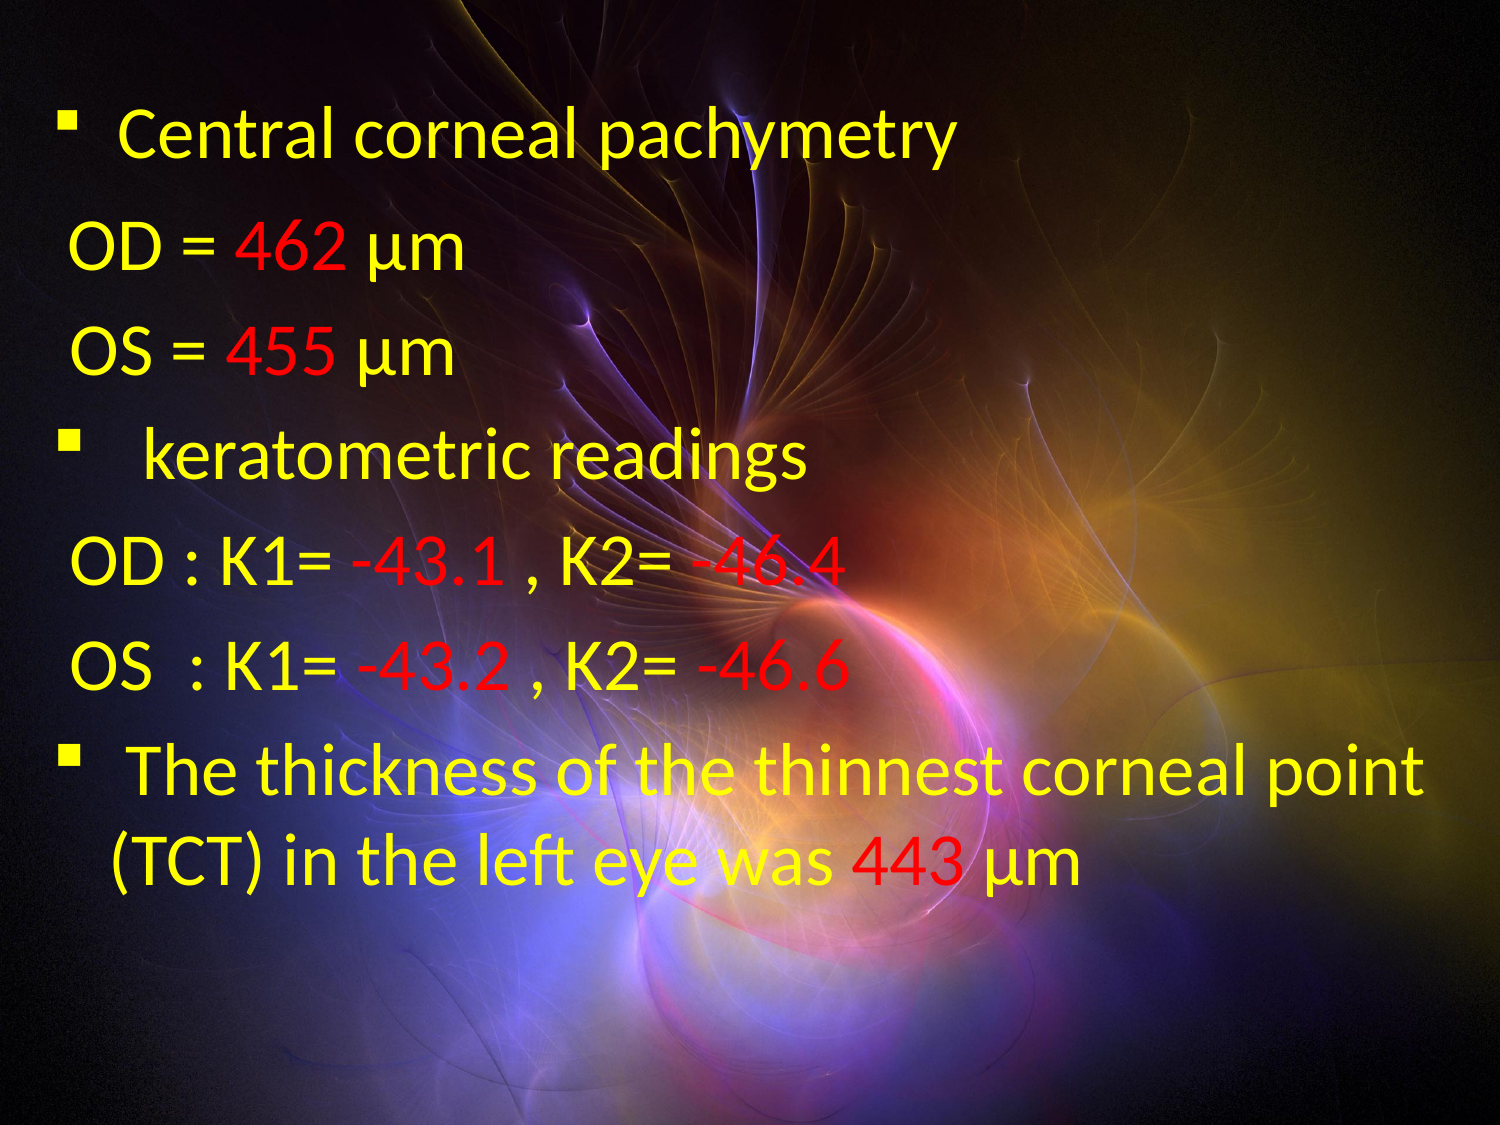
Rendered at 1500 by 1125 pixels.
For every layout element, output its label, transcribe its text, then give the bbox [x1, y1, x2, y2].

picture [0, 0, 1500, 1125]
list OD = 462 μm OS = 455 μm keratometric readings OD : K1= -43.1 , K2= -46.4 OS : K1= -43.2 , K2= -46.6 The thickness of the thinnest corneal point (TCT) in the left eye was 443 μm [37, 187, 1500, 1005]
title Central corneal pachymetry [37, 45, 1425, 187]
